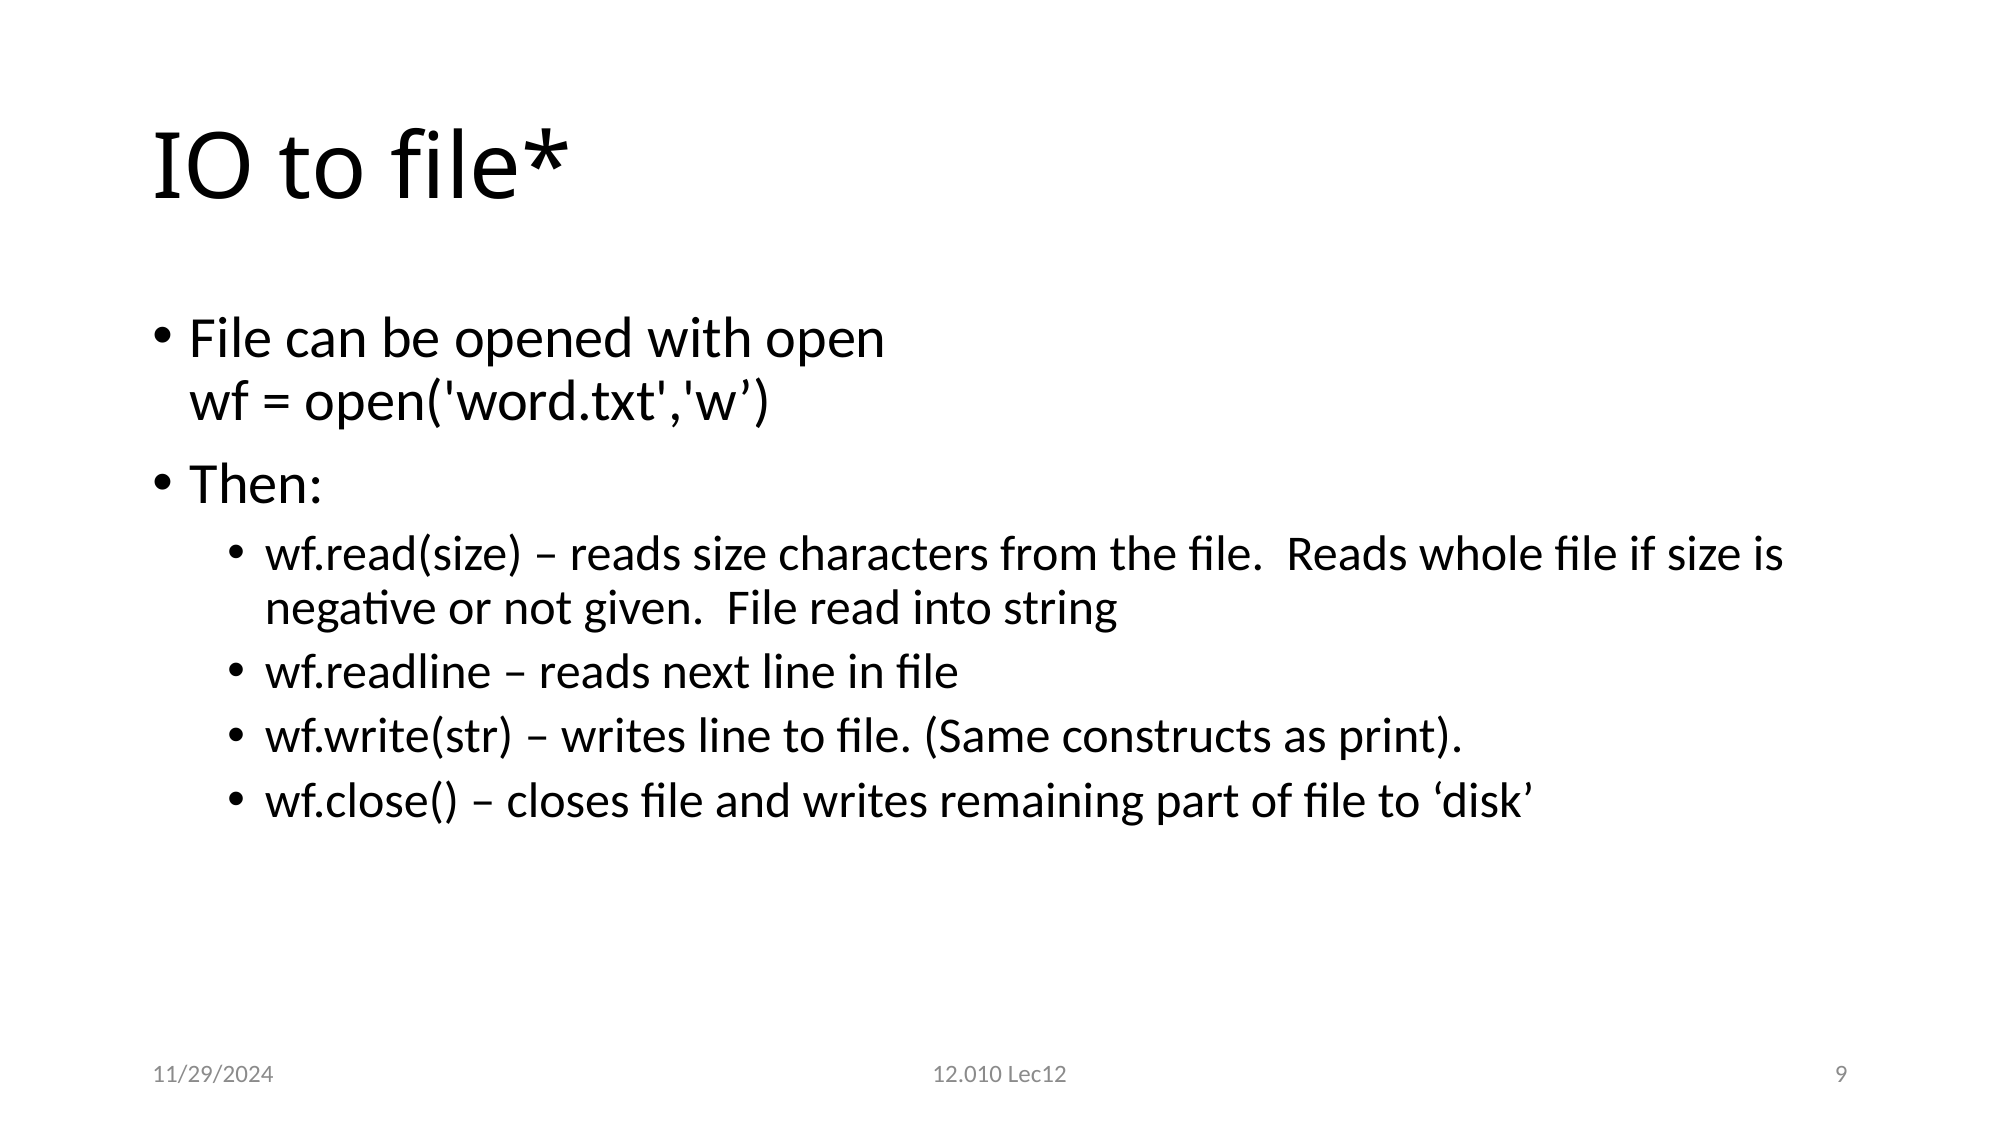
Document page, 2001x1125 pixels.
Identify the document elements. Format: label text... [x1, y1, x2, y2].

title IO to file* [137, 59, 1863, 278]
footer 12.010 Lec12 [662, 1042, 1338, 1103]
list File can be opened with open wf = open('word.txt','w’) Then: wf.read(size) – reads size characters from the file. Reads whole file if size is negative or not given. File read into string wf.readline – reads next line in file wf.write(str) – writes line to file. (Same constructs as print). wf.close() – closes file and writes remaining part of file to ‘disk’ [137, 299, 1863, 1014]
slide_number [137, 1042, 588, 1103]
slide_number 9 [1412, 1042, 1863, 1103]
